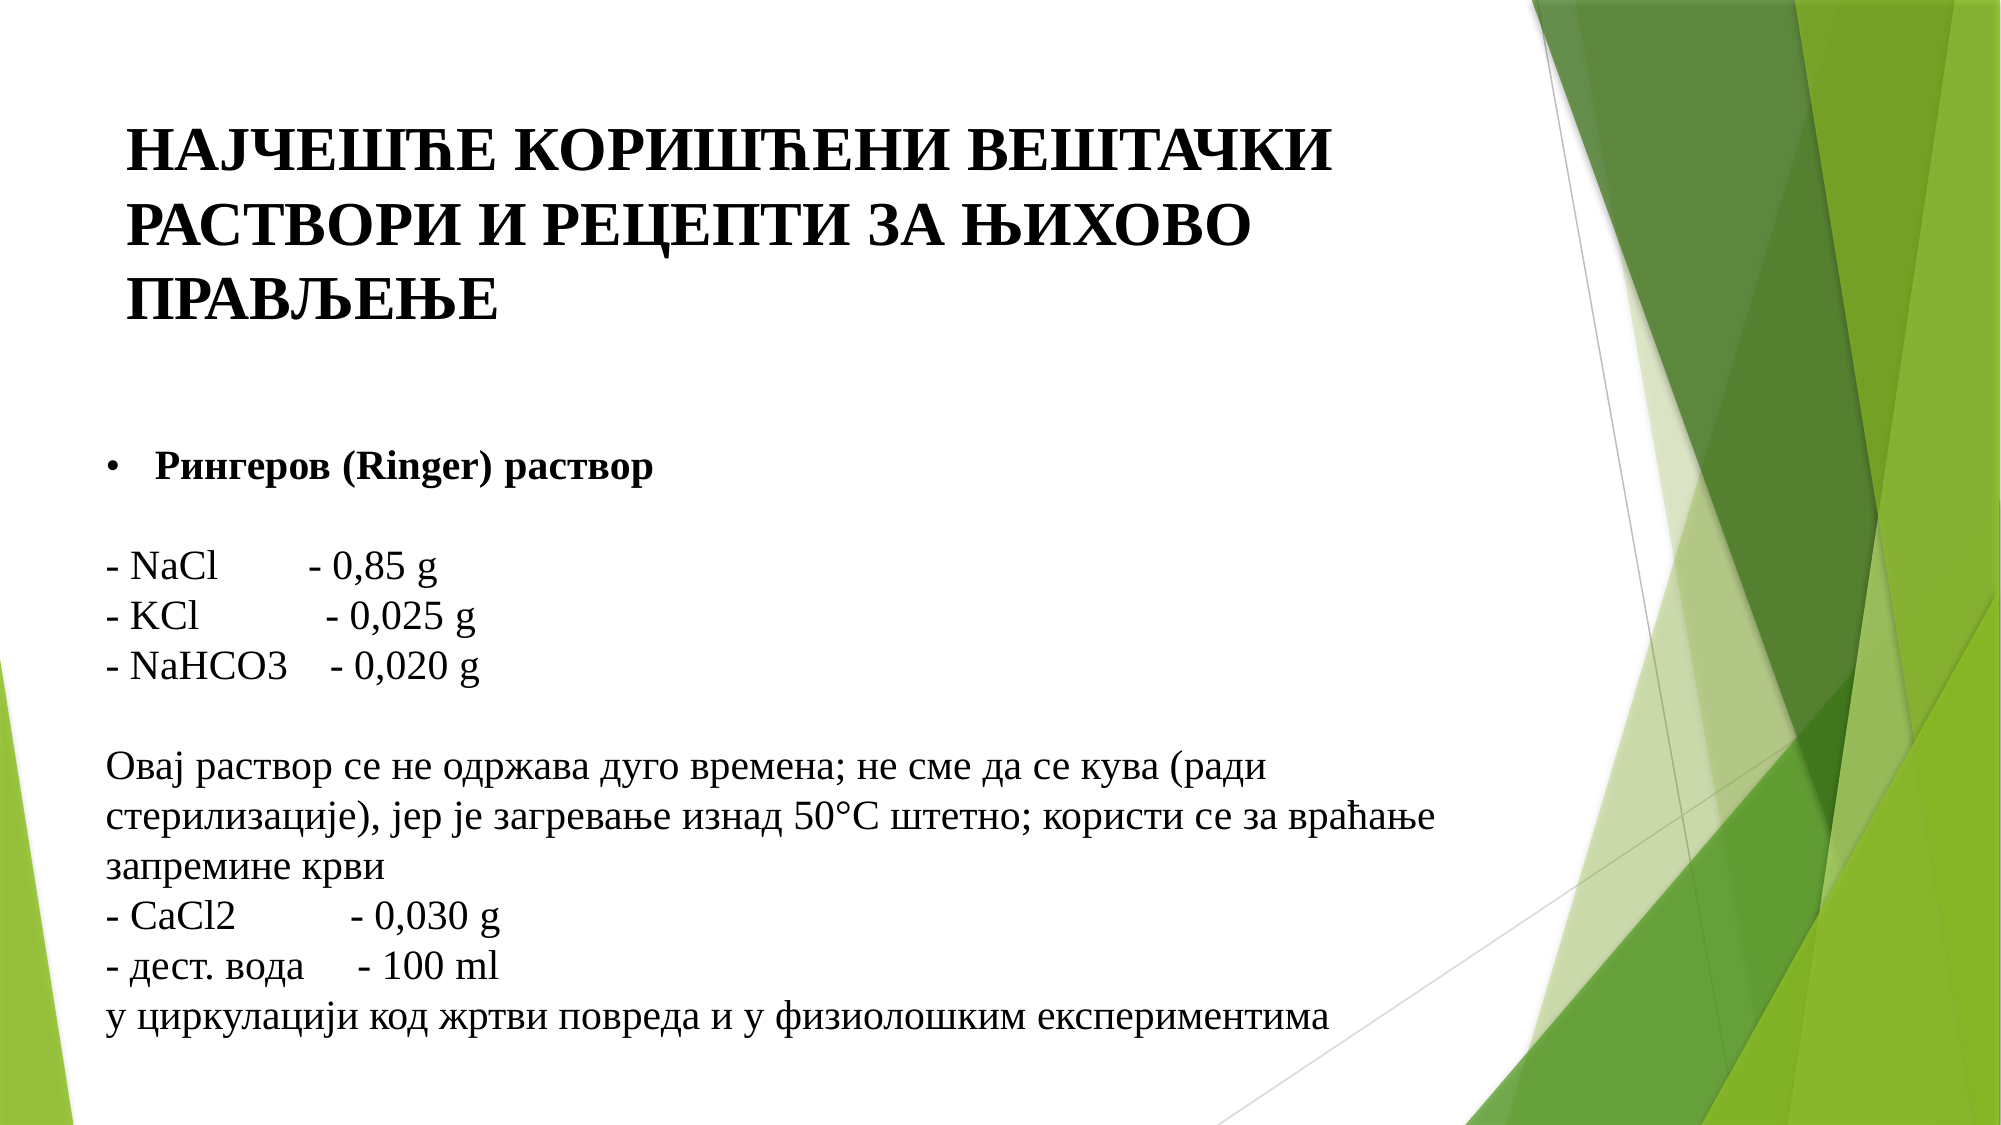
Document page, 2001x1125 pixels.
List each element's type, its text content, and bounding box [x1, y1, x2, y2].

text_box • Рингеров (Ringer) раствор - NaCl - 0,85 g - KCl - 0,025 g - NaHCO3 - 0,020 g Овај раствор се не одржава дуго времена; не сме да се кува (ради стерилизације), јер је загревање изнад 50°C штетно; користи се за враћање запремине крви - CaCl2 - 0,030 g - дест. вода - 100 ml у циркулацији код жртви повреда и у физиолошким експериментима [90, 430, 1467, 1091]
title НАЈЧЕШЋЕ КОРИШЋЕНИ ВЕШТАЧКИ РАСТВОРИ И РЕЦЕПТИ ЗА ЊИХОВО ПРАВЉЕЊЕ [111, 99, 1522, 317]
